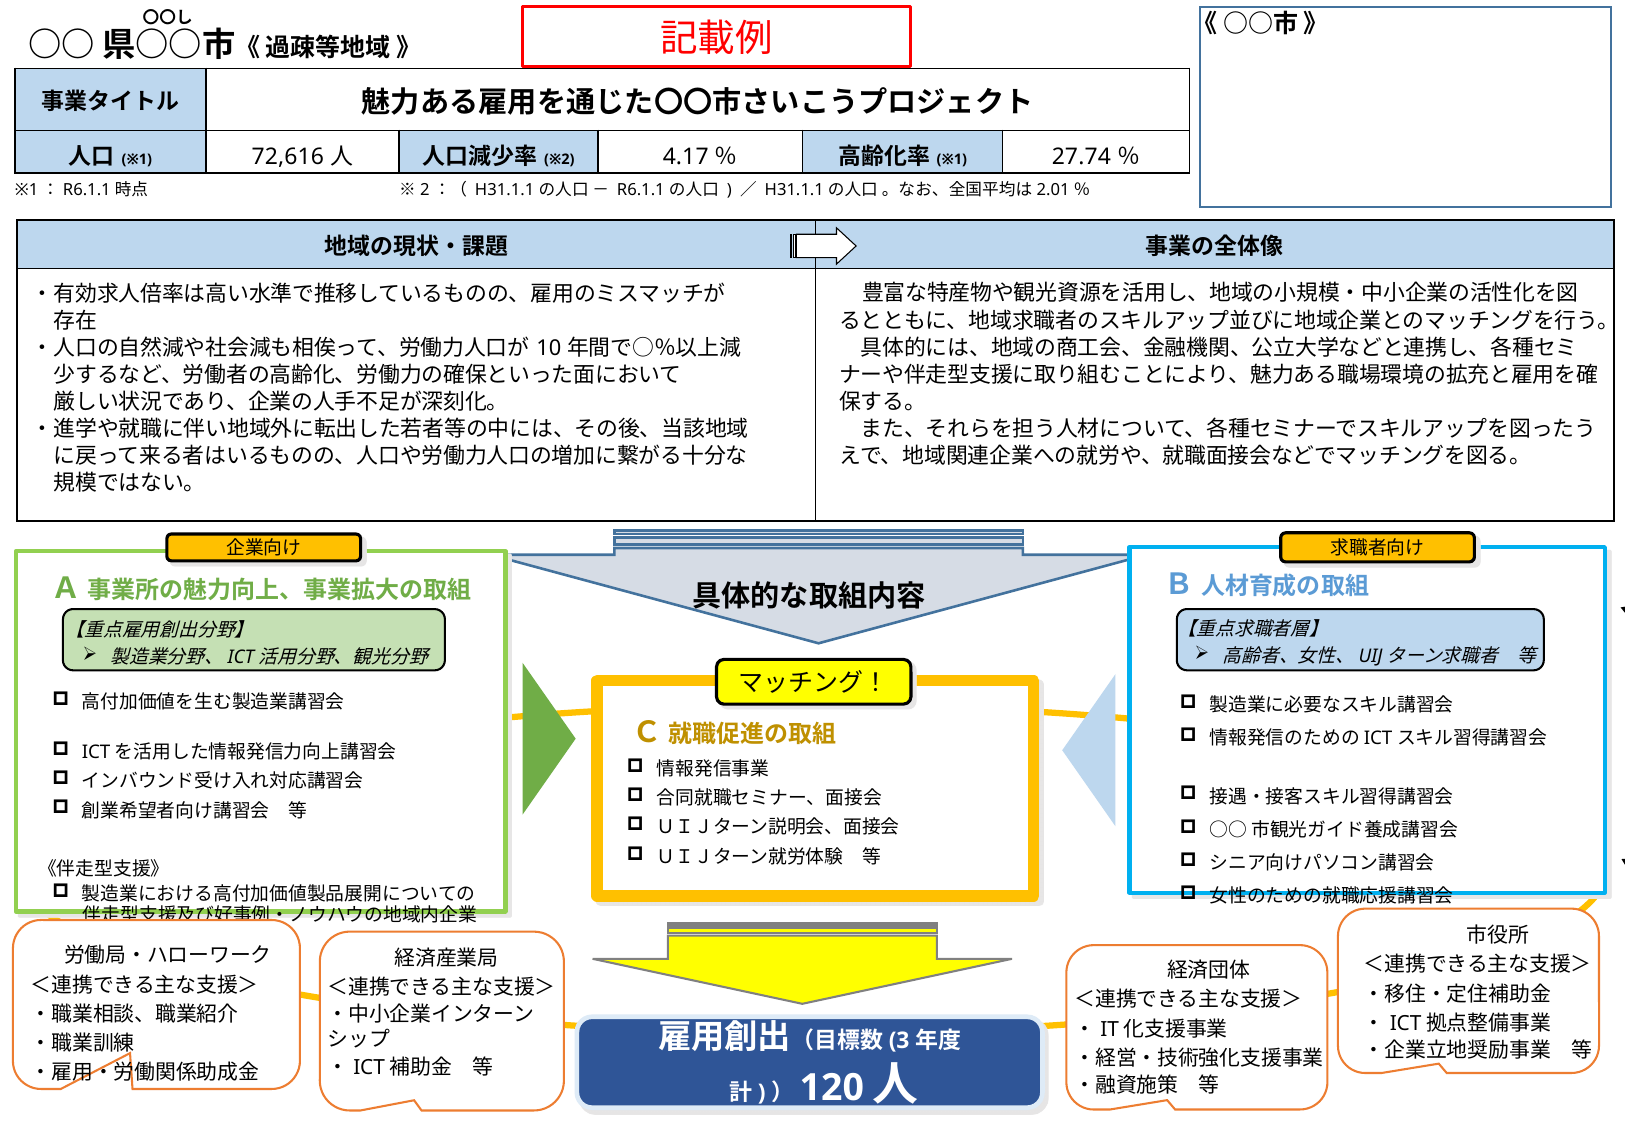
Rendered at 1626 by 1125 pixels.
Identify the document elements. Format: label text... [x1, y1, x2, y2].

text_box 企業向け [166, 533, 361, 561]
table_cell 人口(※1) [16, 131, 205, 171]
text_box マッチング！ [716, 659, 911, 705]
text_box [510, 710, 1150, 908]
text_box 求職者向け [1280, 532, 1475, 562]
table_cell 27.74％ [1003, 131, 1189, 171]
text_box Ａ 事業所の魅力向上、事業拡大の取組 [15, 551, 506, 908]
text_box Ｂ 人材育成の取組 [1129, 547, 1605, 893]
text_box Ｃ 就職促進の取組 [597, 680, 1034, 896]
table_cell 高齢化率(※1) [803, 131, 1002, 171]
text_box 記載例 [522, 6, 911, 67]
text_box [790, 225, 858, 267]
text_box 〇〇し [127, 0, 247, 35]
text_box [521, 659, 577, 818]
text_box 【重点求職者層】 高齢者、女性、UIJターン求職者 等 [1162, 590, 1560, 694]
table_header 魅力ある雇用を通じた〇〇市さいこうプロジェクト [207, 69, 1189, 130]
text_box 情報発信事業 合同就職セミナー、面接会 ＵＩＪターン説明会、面接会 ＵＩＪターン就労体験 等 [598, 751, 1009, 875]
text_box ※1：R6.1.1時点 ※2：（ H31.1.1の人口 － R6.1.1の人口 ) ／ H31.1.1の人口 。なお、全国平均は2.01％ [0, 171, 1396, 206]
table_header 地域の現状・課題 [18, 221, 815, 268]
text_box [613, 529, 1024, 535]
table_cell 人口減少率(※2) [400, 131, 597, 171]
table_header 事業の全体像 [816, 221, 1613, 268]
text_box [1199, 6, 1612, 208]
text_box [1060, 670, 1117, 830]
table_cell ・有効求人倍率は高い水準で推移しているものの、雇用のミスマッチが 存在 ・人口の自然減や社会減も相俟って、労働力人口が10年間で○％以上減 少するなど、労働者の高齢化、労働力の確保といった面において 厳しい状況であり、企業の人手不足が深刻化。 ・進学や就職に伴い地域外に転出した若者等の中には、その後、当該地域 に戻って来る者はいるものの、人口や労働力人口の増加に繋がる十分な 規模ではない。 [18, 269, 815, 520]
text_box 【重点雇用創出分野】 製造業分野、ICT活用分野、観光分野 [50, 603, 472, 681]
text_box 高付加価値を生む製造業講習会 ICTを活用した情報発信力向上講習会 インバウンド受け入れ対応講習会 創業希望者向け講習会 等 《伴走型支援》 製造業における高付加価値製品展開についての 伴走型支援及び好事例・ノウハウの地域内企業への展開 等 [23, 684, 510, 908]
table_header 事業タイトル [16, 69, 205, 130]
text_box ○○県○○市《 過疎等地域 》 [13, 15, 1199, 70]
text_box 具体的な取組内容 [677, 558, 964, 632]
table_cell 豊富な特産物や観光資源を活用し、地域の小規模・中小企業の活性化を図るとともに、地域求職者のスキルアップ並びに地域企業とのマッチングを行う。 具体的には、地域の商工会、金融機関、公立大学などと連携し、各種セミナーや伴走型支援に取り組むことにより、魅力ある職場環境の拡充と雇用を確保する。 また、それらを担う人材について、各種セミナーでスキルアップを図ったうえで、地域関連企業への就労や、就職面接会などでマッチングを図る。 [816, 269, 1613, 520]
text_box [12, 908, 1625, 1111]
text_box [772, 632, 865, 645]
text_box [506, 536, 1129, 607]
text_box 製造業に必要なスキル講習会 情報発信のためのICTスキル習得講習会 接遇・接客スキル習得講習会 ○○市観光ガイド養成講習会 シニア向けパソコン講習会 女性のための就職応援講習会 [1150, 682, 1610, 908]
text_box 《 ○○市 》 [1177, 0, 1439, 45]
table_cell 4.17％ [599, 131, 802, 171]
table_cell 72,616人 [207, 131, 398, 171]
